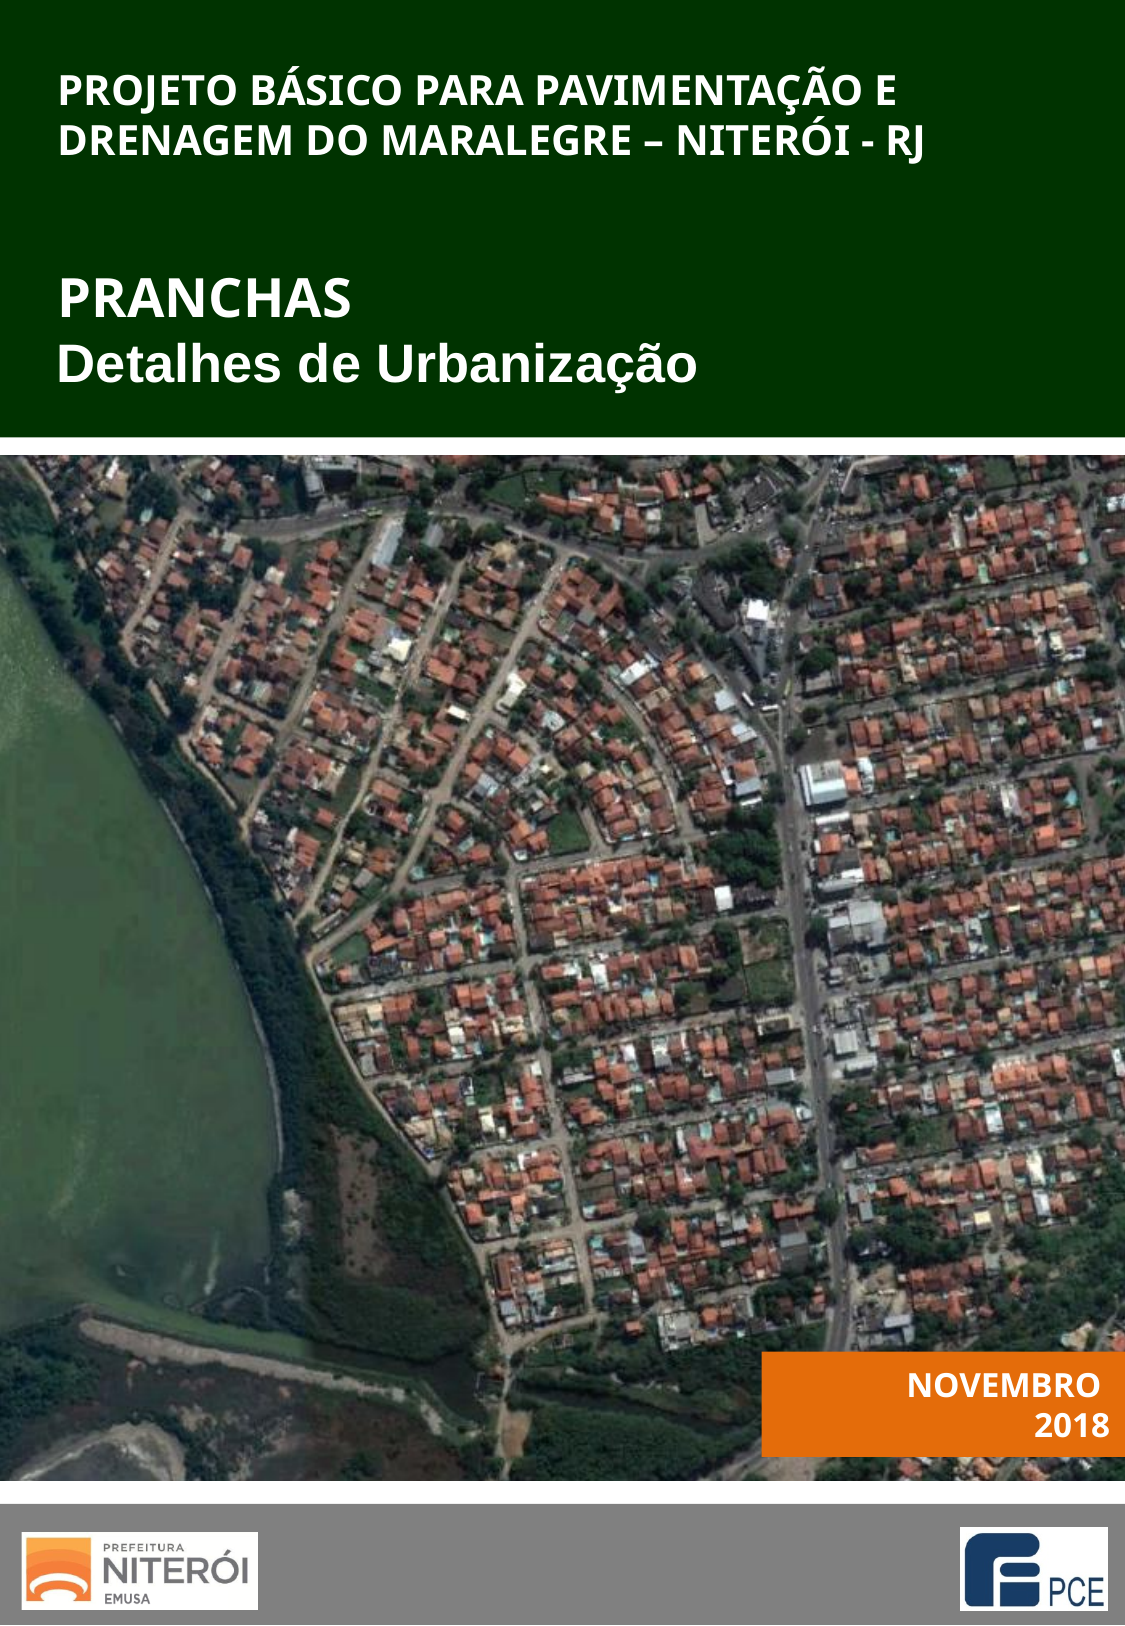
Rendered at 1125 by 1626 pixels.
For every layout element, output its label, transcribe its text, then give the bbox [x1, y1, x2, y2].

text_box [0, 1502, 1125, 1625]
text_box PROJETO BÁSICO PARA PAVIMENTAÇÃO E DRENAGEM DO MARALEGRE – NITERÓI - RJ PRANCHAS Detalhes de Urbanização [0, 0, 1125, 439]
picture [960, 1527, 1109, 1611]
picture [0, 455, 1125, 1481]
picture [21, 1532, 259, 1610]
